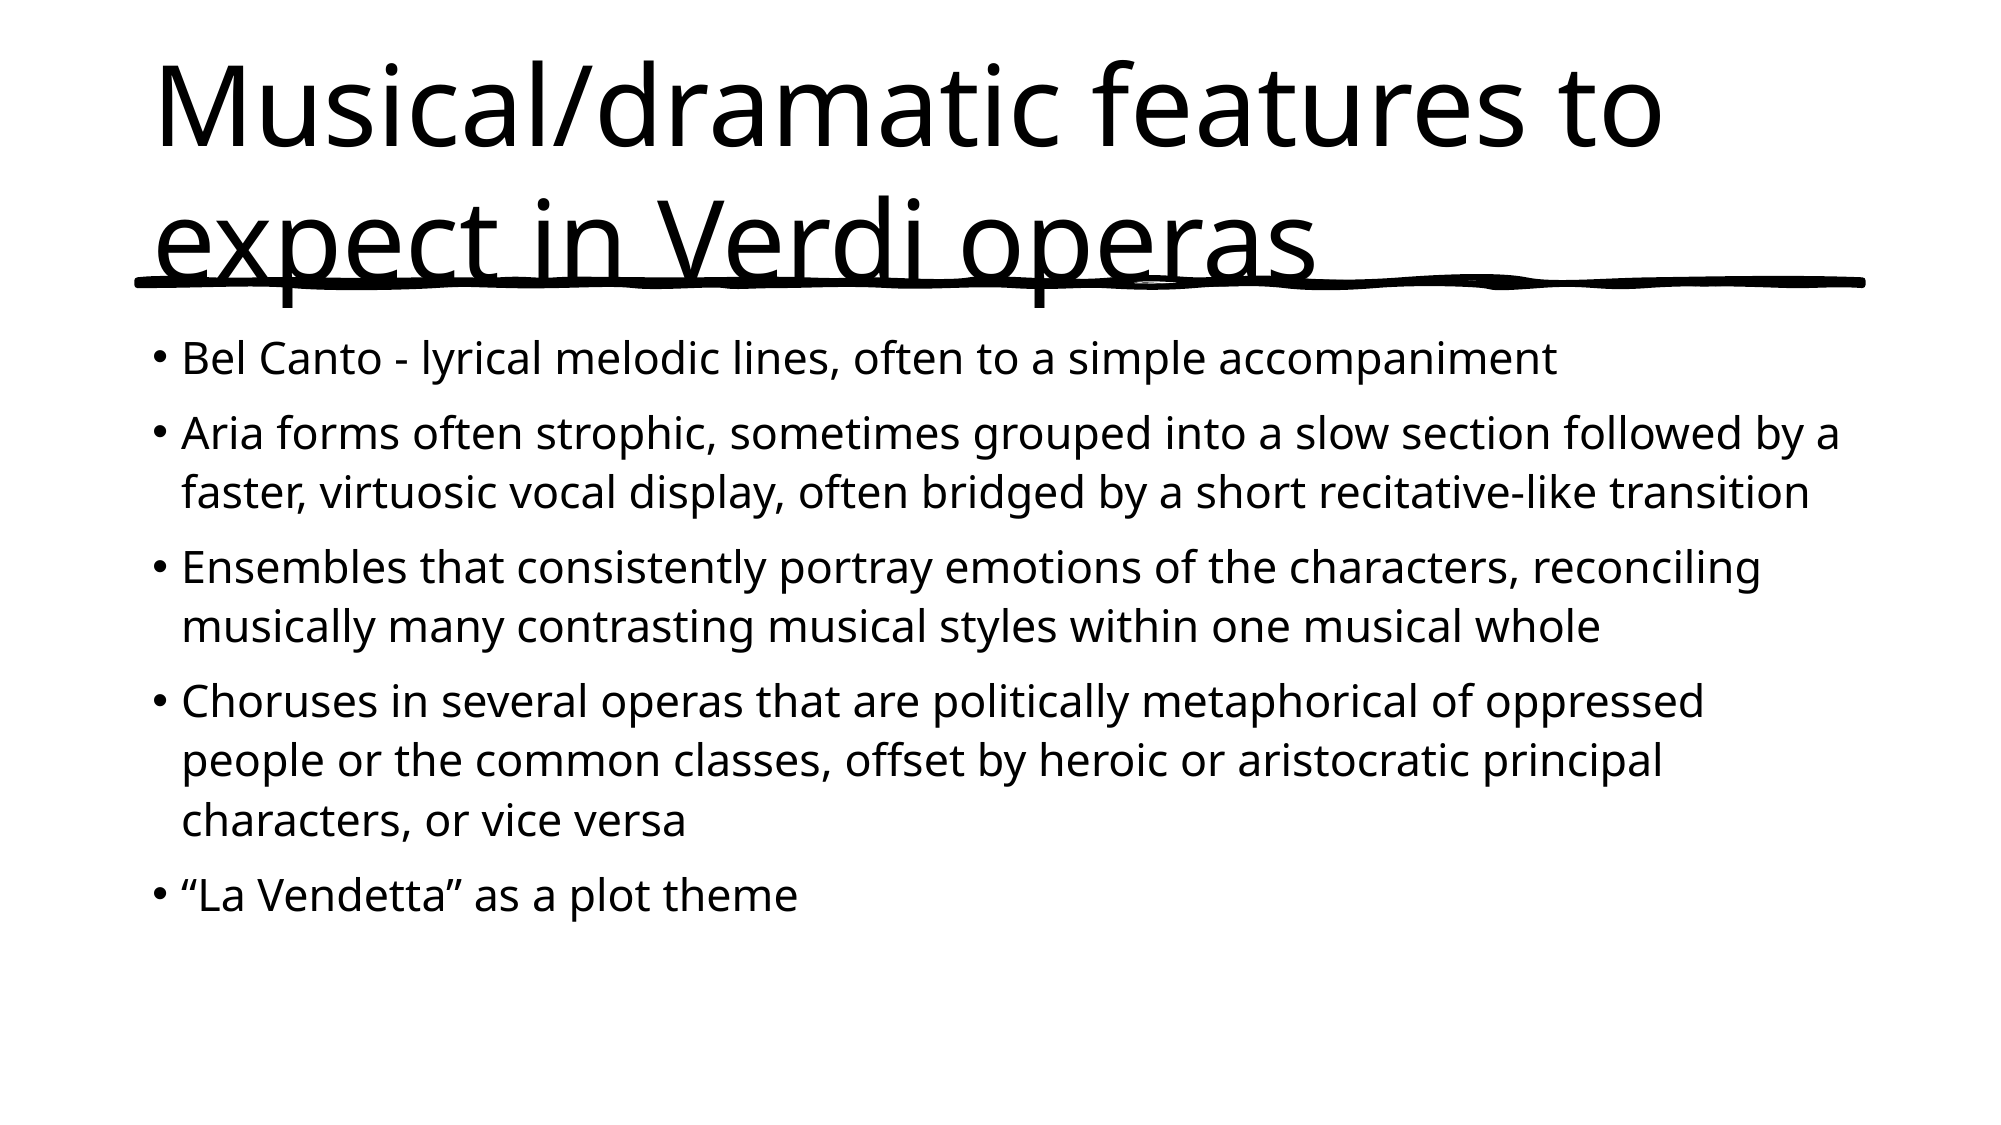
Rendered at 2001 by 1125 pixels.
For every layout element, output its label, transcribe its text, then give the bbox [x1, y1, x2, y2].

title Musical/dramatic features to expect in Verdi operas [137, 59, 1863, 278]
list Bel Canto - lyrical melodic lines, often to a simple accompaniment Aria forms often strophic, sometimes grouped into a slow section followed by a faster, virtuosic vocal display, often bridged by a short recitative-like transition Ensembles that consistently portray emotions of the characters, reconciling musically many contrasting musical styles within one musical whole Choruses in several operas that are politically metaphorical of oppressed people or the common classes, offset by heroic or aristocratic principal characters, or vice versa “La Vendetta” as a plot theme [137, 316, 1863, 1014]
